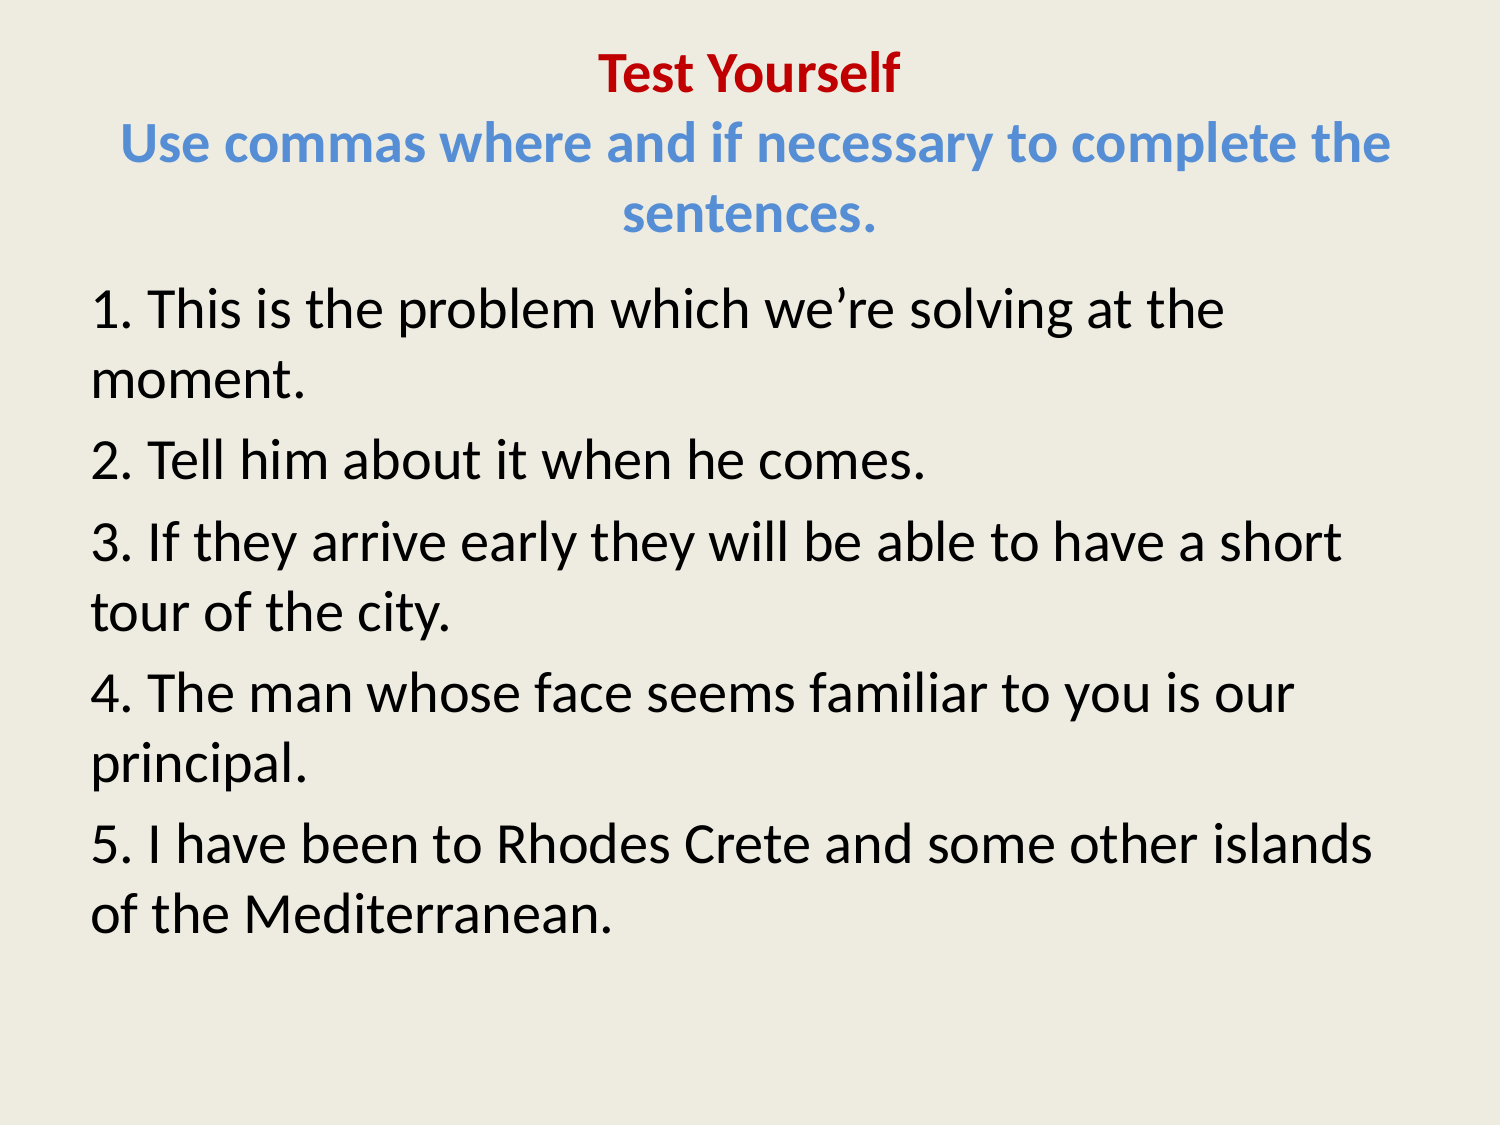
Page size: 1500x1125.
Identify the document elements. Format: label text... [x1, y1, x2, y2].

title Test Yourself Use commas where and if necessary to complete the sentences. [75, 45, 1425, 233]
list 1. This is the problem which we’re solving at the moment. 2. Tell him about it when he comes. 3. If they arrive early they will be able to have a short tour of the city. 4. The man whose face seems familiar to you is our principal. 5. I have been to Rhodes Crete and some other islands of the Mediterranean. [75, 262, 1425, 1005]
